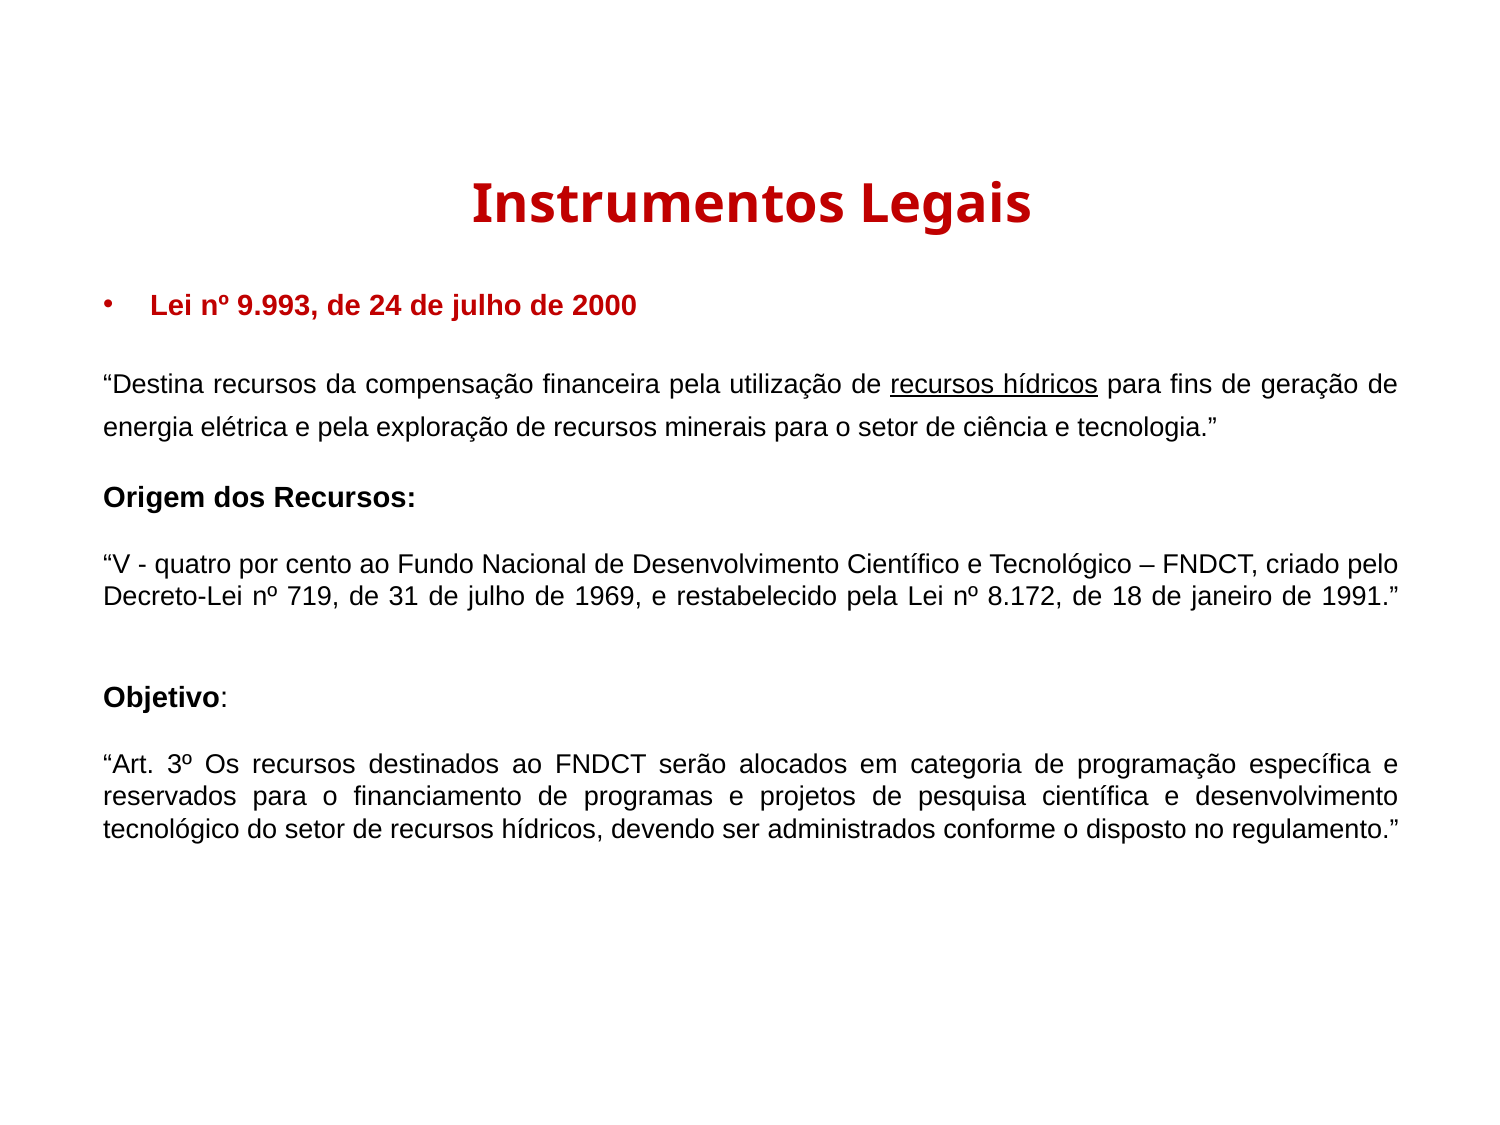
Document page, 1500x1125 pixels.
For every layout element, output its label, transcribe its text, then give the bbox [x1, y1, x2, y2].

text_box Lei nº 9.993, de 24 de julho de 2000 “Destina recursos da compensação financeira pela utilização de recursos hídricos para fins de geração de energia elétrica e pela exploração de recursos minerais para o setor de ciência e tecnologia.” Origem dos Recursos: “V - quatro por cento ao Fundo Nacional de Desenvolvimento Científico e Tecnológico – FNDCT, criado pelo Decreto-Lei nº 719, de 31 de julho de 1969, e restabelecido pela Lei nº 8.172, de 18 de janeiro de 1991.” Objetivo: “Art. 3º Os recursos destinados ao FNDCT serão alocados em categoria de programação específica e reservados para o financiamento de programas e projetos de pesquisa científica e desenvolvimento tecnológico do setor de recursos hídricos, devendo ser administrados conforme o disposto no regulamento.” [88, 278, 1413, 896]
text_box Instrumentos Legais [230, 160, 1275, 256]
